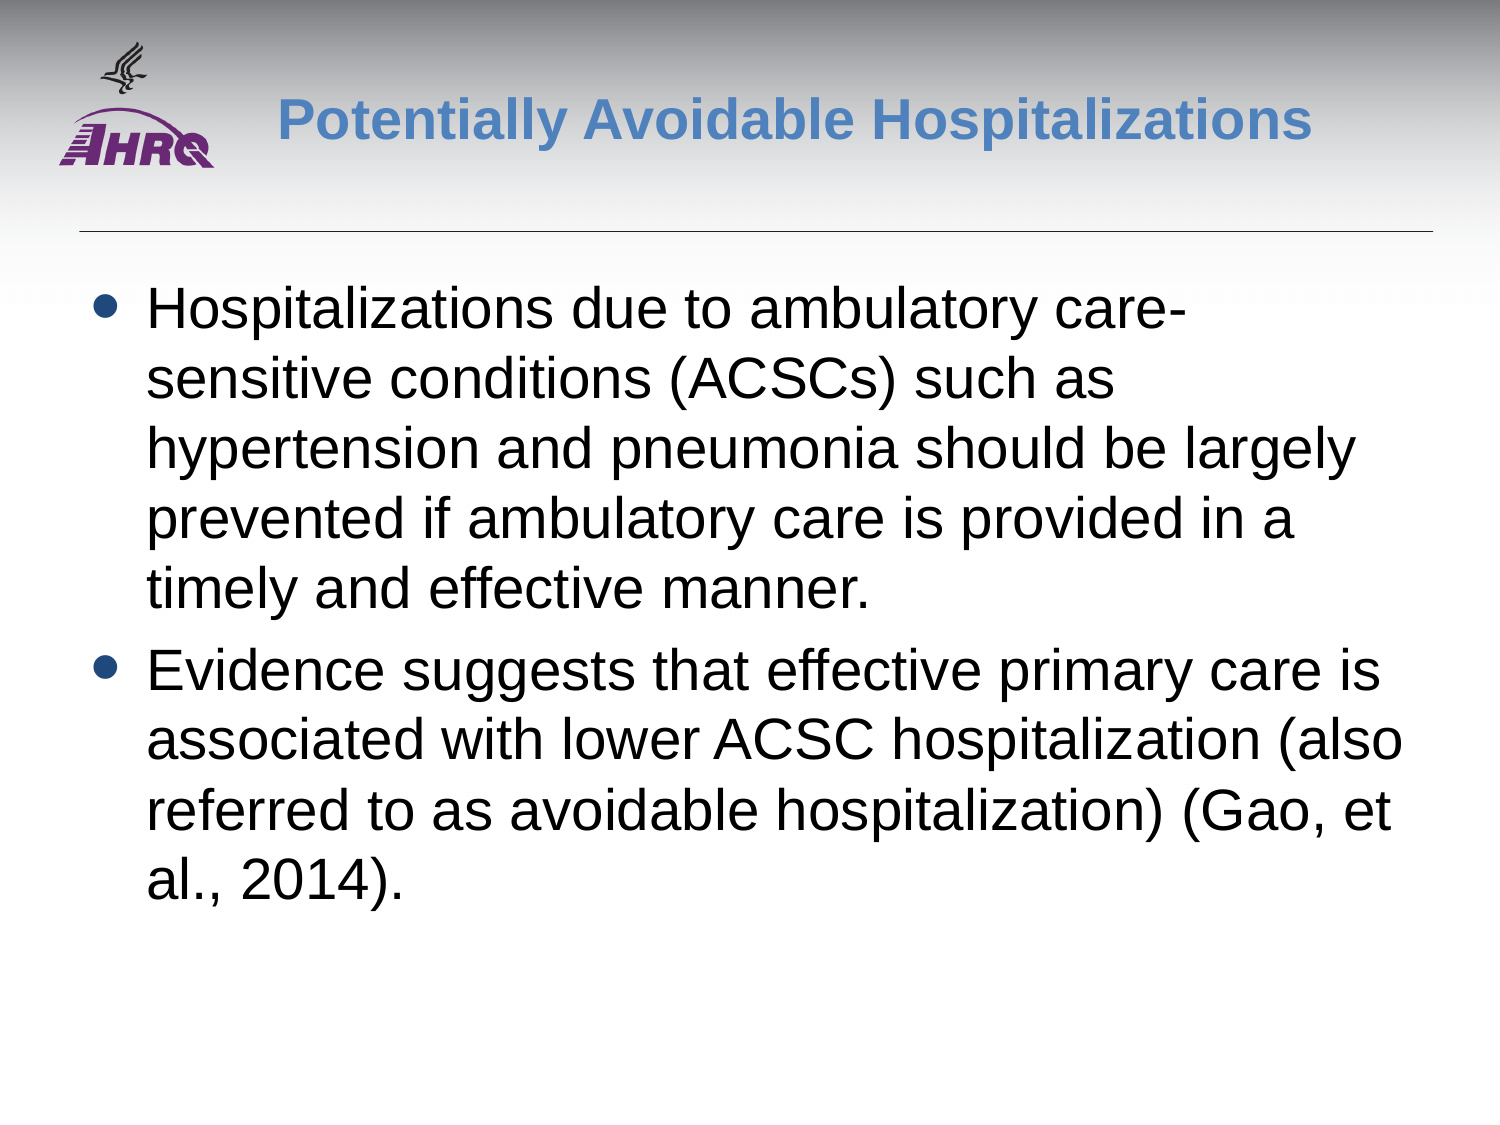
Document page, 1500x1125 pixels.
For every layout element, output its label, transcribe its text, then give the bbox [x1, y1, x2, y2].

title Potentially Avoidable Hospitalizations [262, 45, 1425, 188]
list Hospitalizations due to ambulatory care- sensitive conditions (ACSCs) such as hypertension and pneumonia should be largely prevented if ambulatory care is provided in a timely and effective manner. Evidence suggests that effective primary care is associated with lower ACSC hospitalization (also referred to as avoidable hospitalization) (Gao, et al., 2014). [75, 262, 1425, 1005]
picture [0, 0, 1500, 1125]
